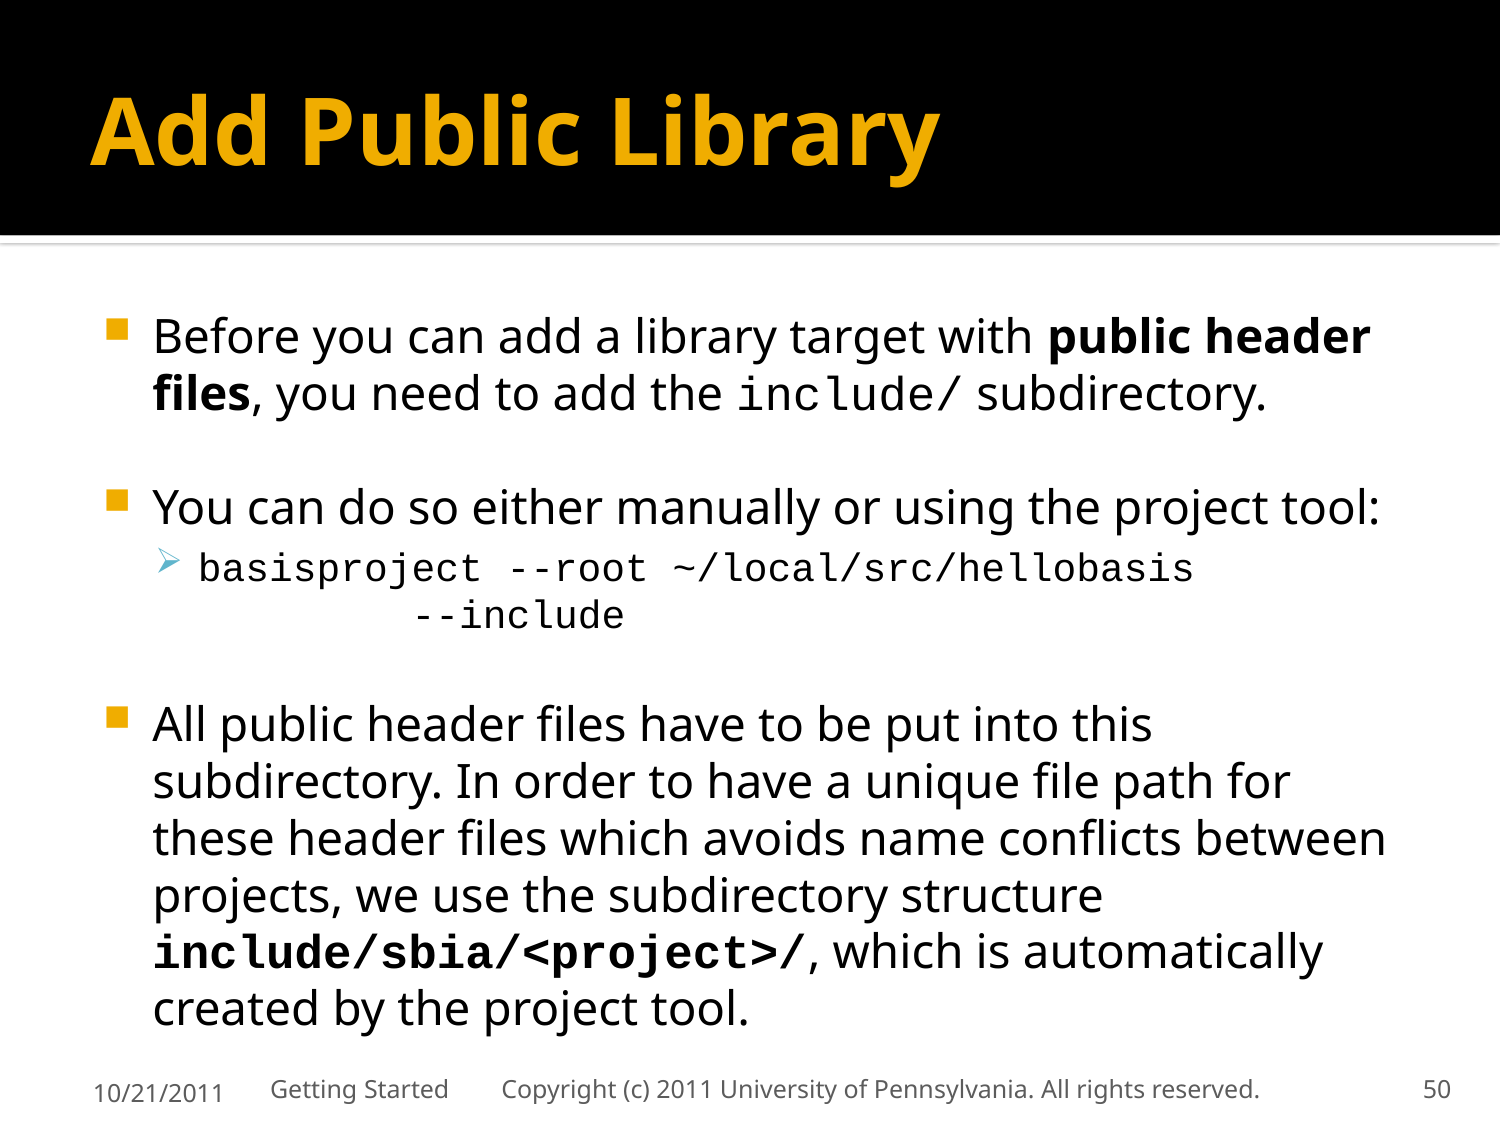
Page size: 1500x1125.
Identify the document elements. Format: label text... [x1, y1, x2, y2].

title Add Public Library [75, 25, 1425, 231]
list Before you can add a library target with public header files, you need to add the include/ subdirectory. You can do so either manually or using the project tool: basisproject --root ~/local/src/hellobasis --include All public header files have to be put into this subdirectory. In order to have a unique file path for these header files which avoids name conflicts between projects, we use the subdirectory structure include/sbia/<project>/, which is automatically created by the project tool. [75, 291, 1425, 1050]
footer Getting Started Copyright (c) 2011 University of Pennsylvania. All rights reserved. [262, 1062, 1337, 1108]
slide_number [75, 1062, 238, 1108]
slide_number 50 [1345, 1062, 1467, 1108]
